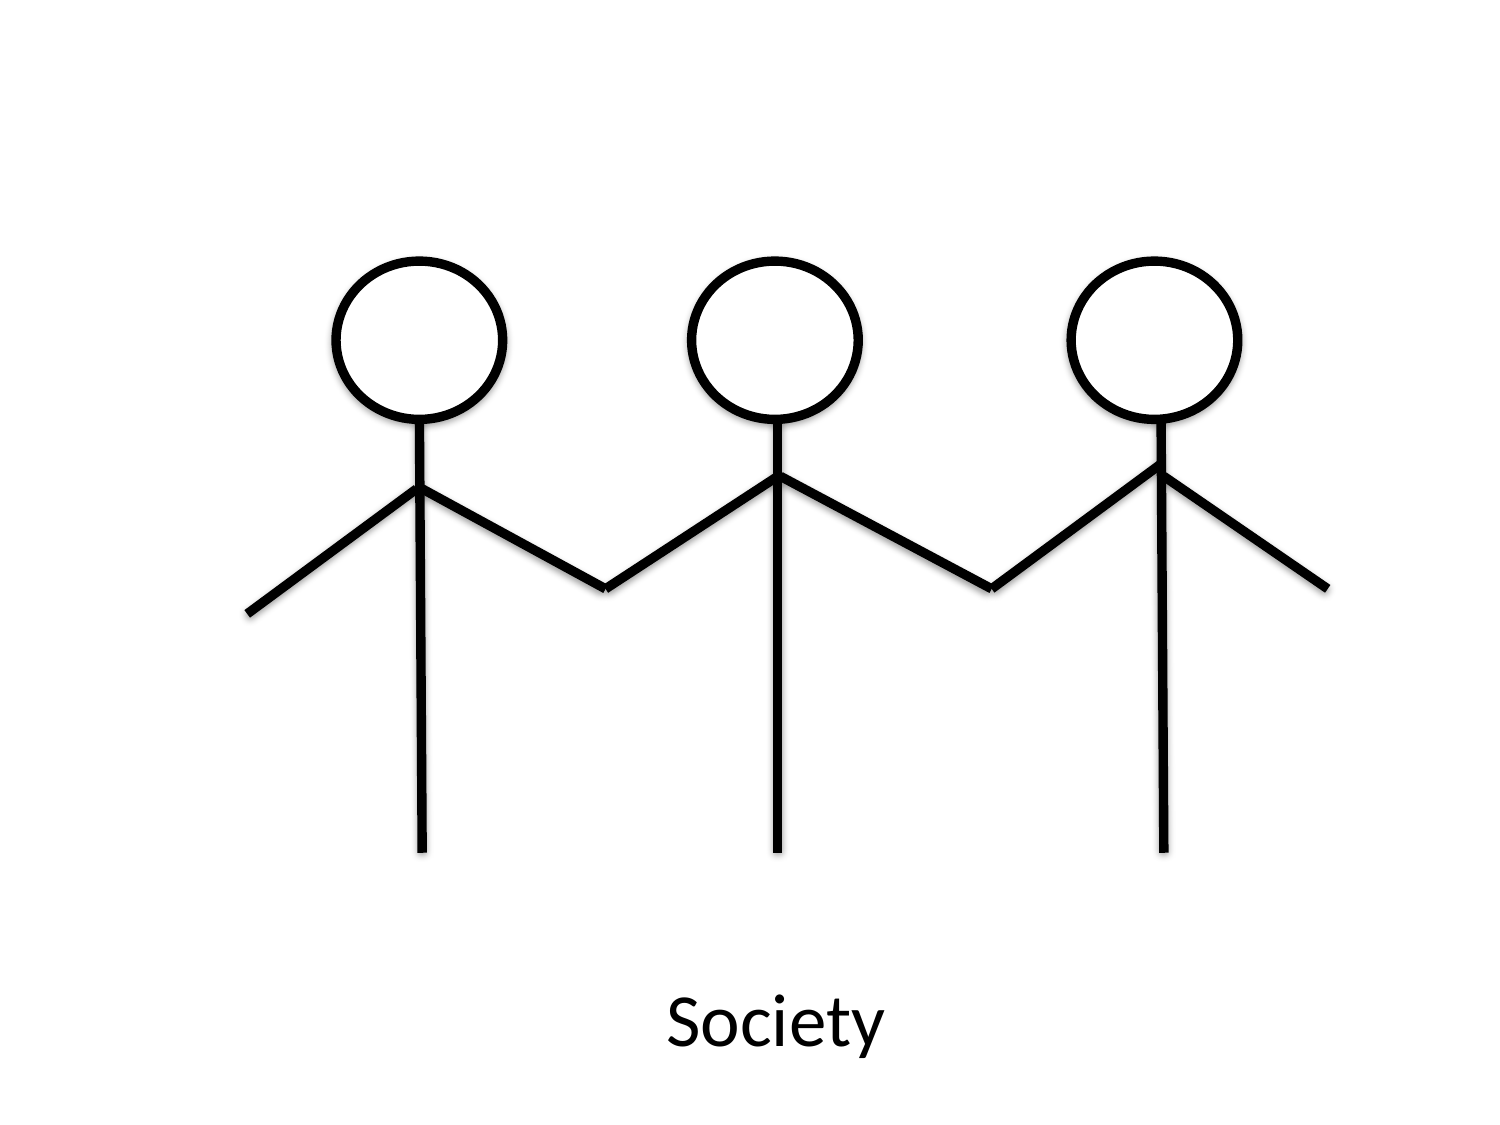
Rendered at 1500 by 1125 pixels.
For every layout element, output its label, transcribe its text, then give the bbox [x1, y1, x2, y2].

text_box [690, 260, 860, 421]
text_box [335, 260, 504, 420]
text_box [421, 488, 600, 590]
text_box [419, 600, 423, 853]
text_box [1160, 419, 1165, 467]
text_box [246, 488, 417, 615]
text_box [1160, 597, 1165, 853]
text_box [1165, 476, 1329, 590]
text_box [419, 419, 423, 488]
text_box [605, 476, 778, 590]
text_box Society [651, 963, 901, 1069]
text_box [1070, 260, 1239, 421]
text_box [781, 476, 986, 590]
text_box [991, 463, 1162, 590]
